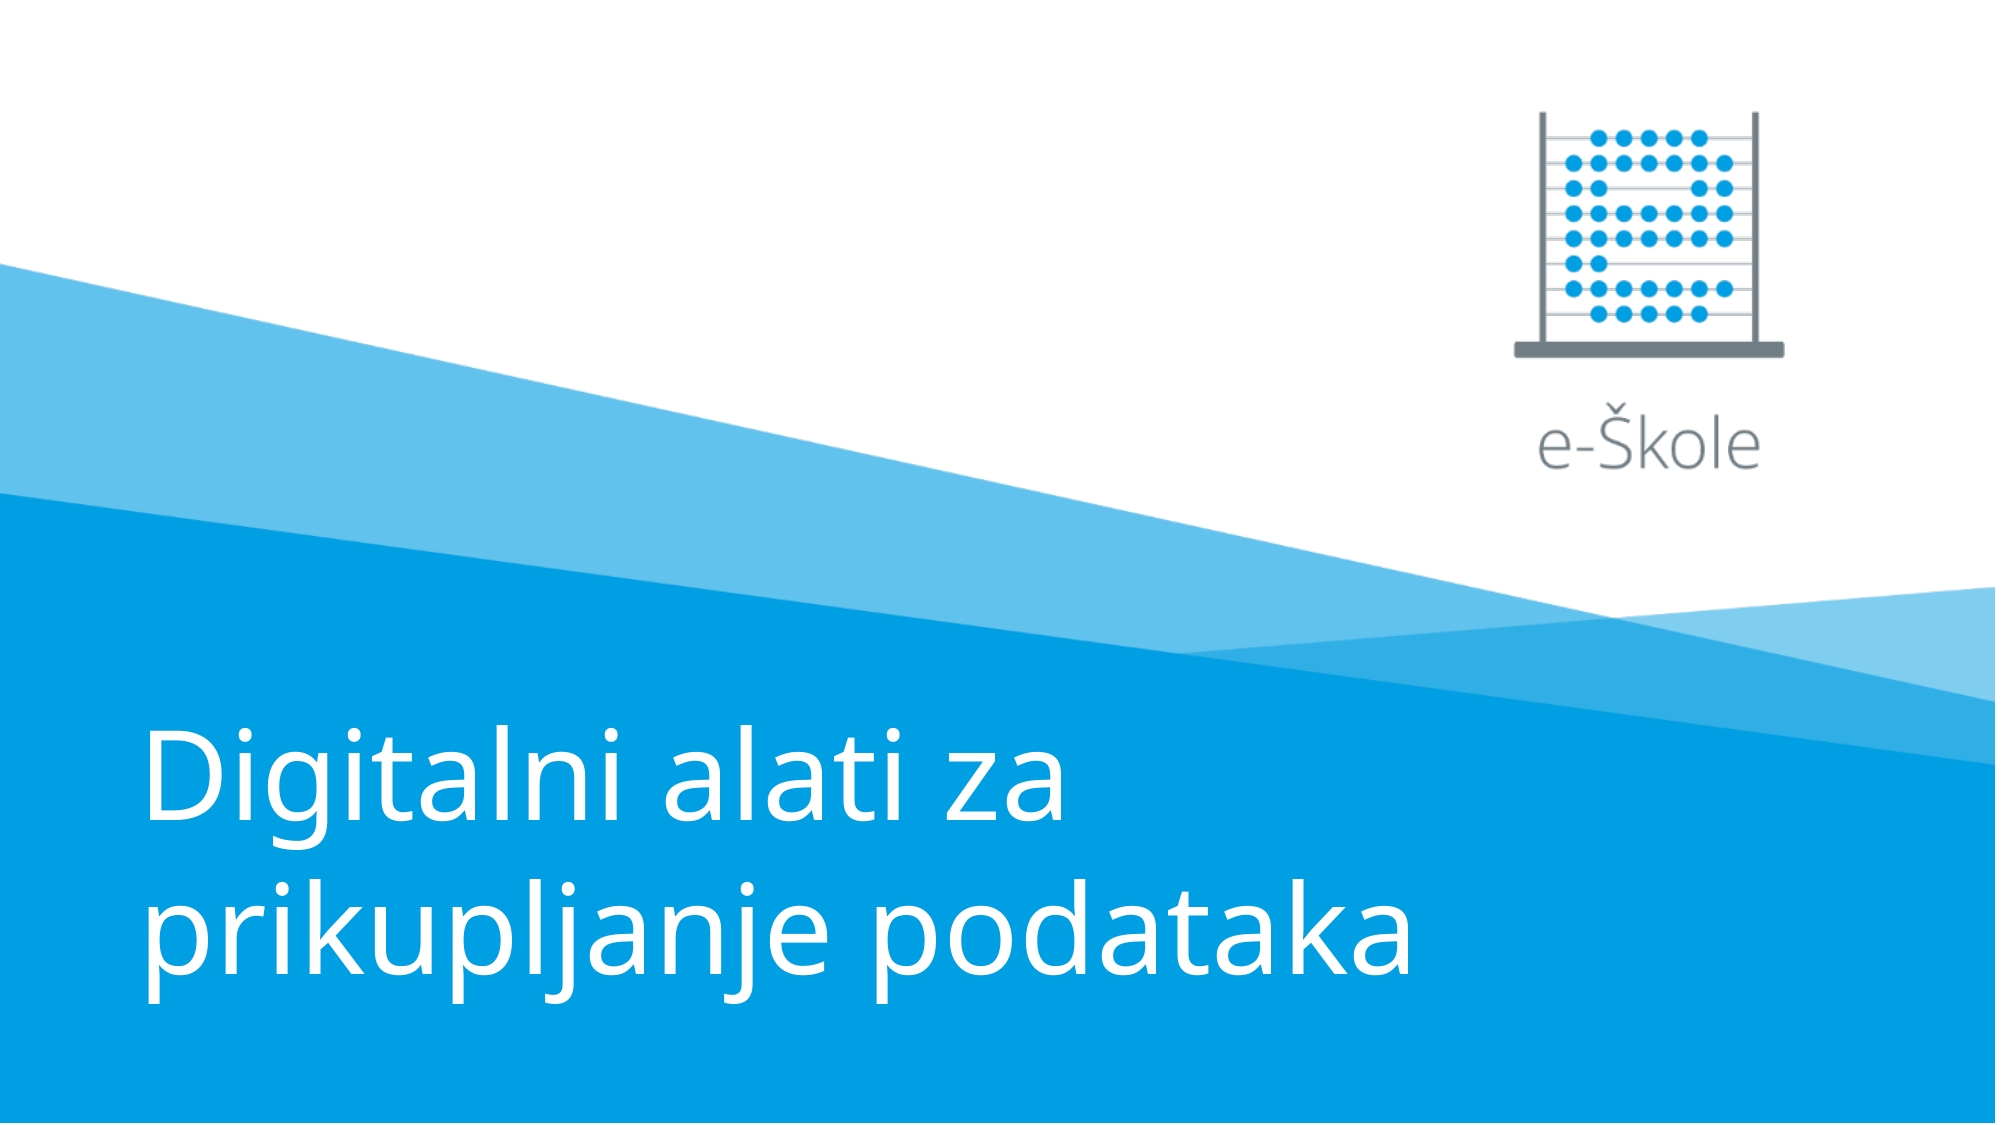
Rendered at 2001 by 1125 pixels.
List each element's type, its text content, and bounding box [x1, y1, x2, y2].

picture [0, 0, 1995, 764]
title Digitalni alati za prikupljanje podataka [123, 682, 1802, 1021]
